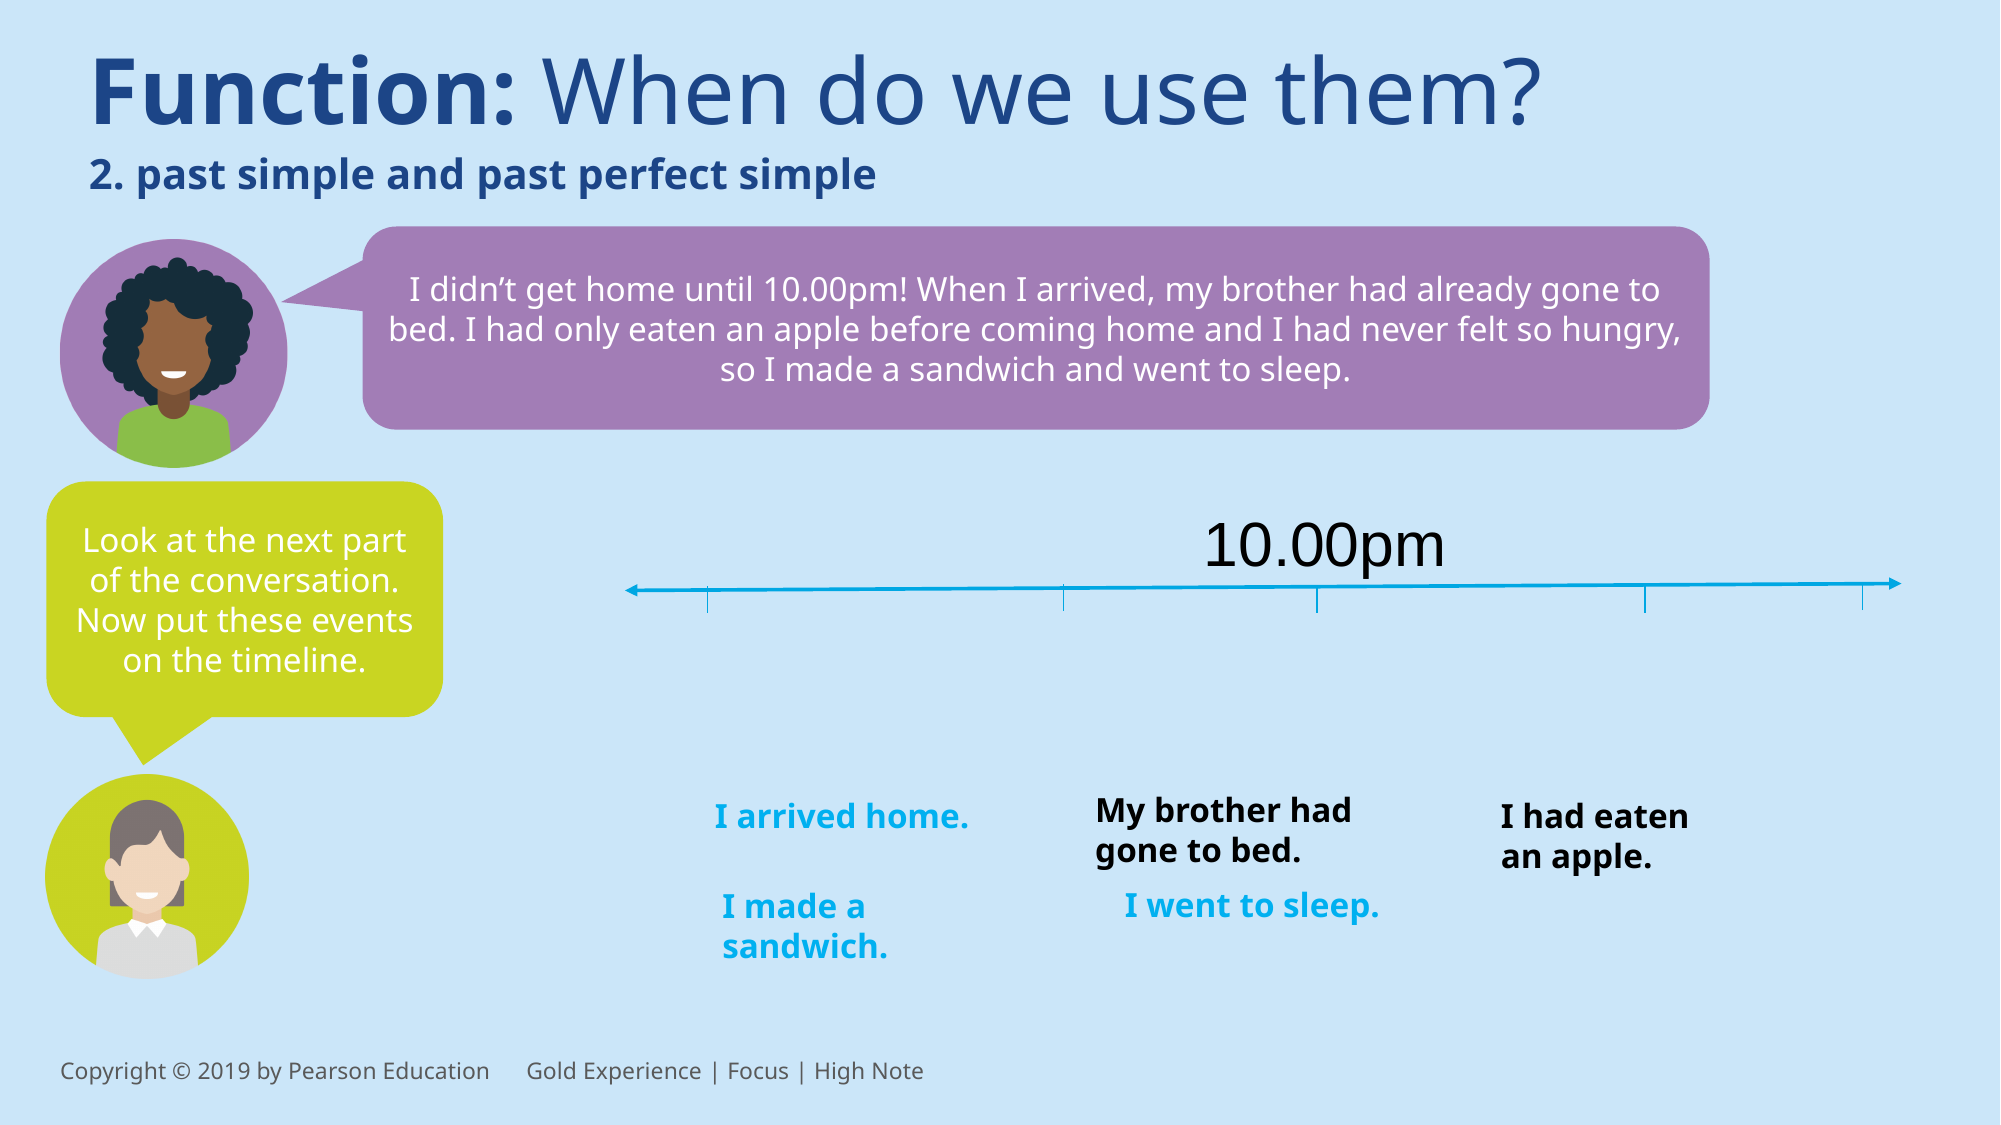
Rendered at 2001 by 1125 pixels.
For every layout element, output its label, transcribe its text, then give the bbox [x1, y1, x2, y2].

text_box Look at the next part of the conversation. Now put these events on the timeline. [44, 479, 446, 768]
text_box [1064, 583, 1861, 591]
picture [44, 774, 249, 979]
text_box I didn’t get home until 10.00pm! When I arrived, my brother had already gone to bed. I had only eaten an apple before coming home and I had never felt so hungry, so I made a sandwich and went to sleep. [307, 224, 1712, 432]
text_box My brother had gone to bed. [1080, 781, 1446, 877]
list 2. past simple and past perfect simple [73, 146, 1047, 267]
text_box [624, 583, 1063, 591]
picture [44, 233, 303, 491]
text_box I went to sleep. [1110, 877, 1396, 932]
text_box I had eaten an apple. [1486, 788, 1710, 883]
footer Copyright © 2019 by Pearson Education Gold Experience | Focus | High Note [45, 1040, 1084, 1101]
title Function: When do we use them? [73, 37, 1863, 253]
text_box I arrived home. [700, 787, 985, 843]
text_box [1863, 583, 1902, 591]
text_box 10.00pm [1188, 496, 1462, 581]
text_box I made a sandwich. [707, 877, 965, 973]
